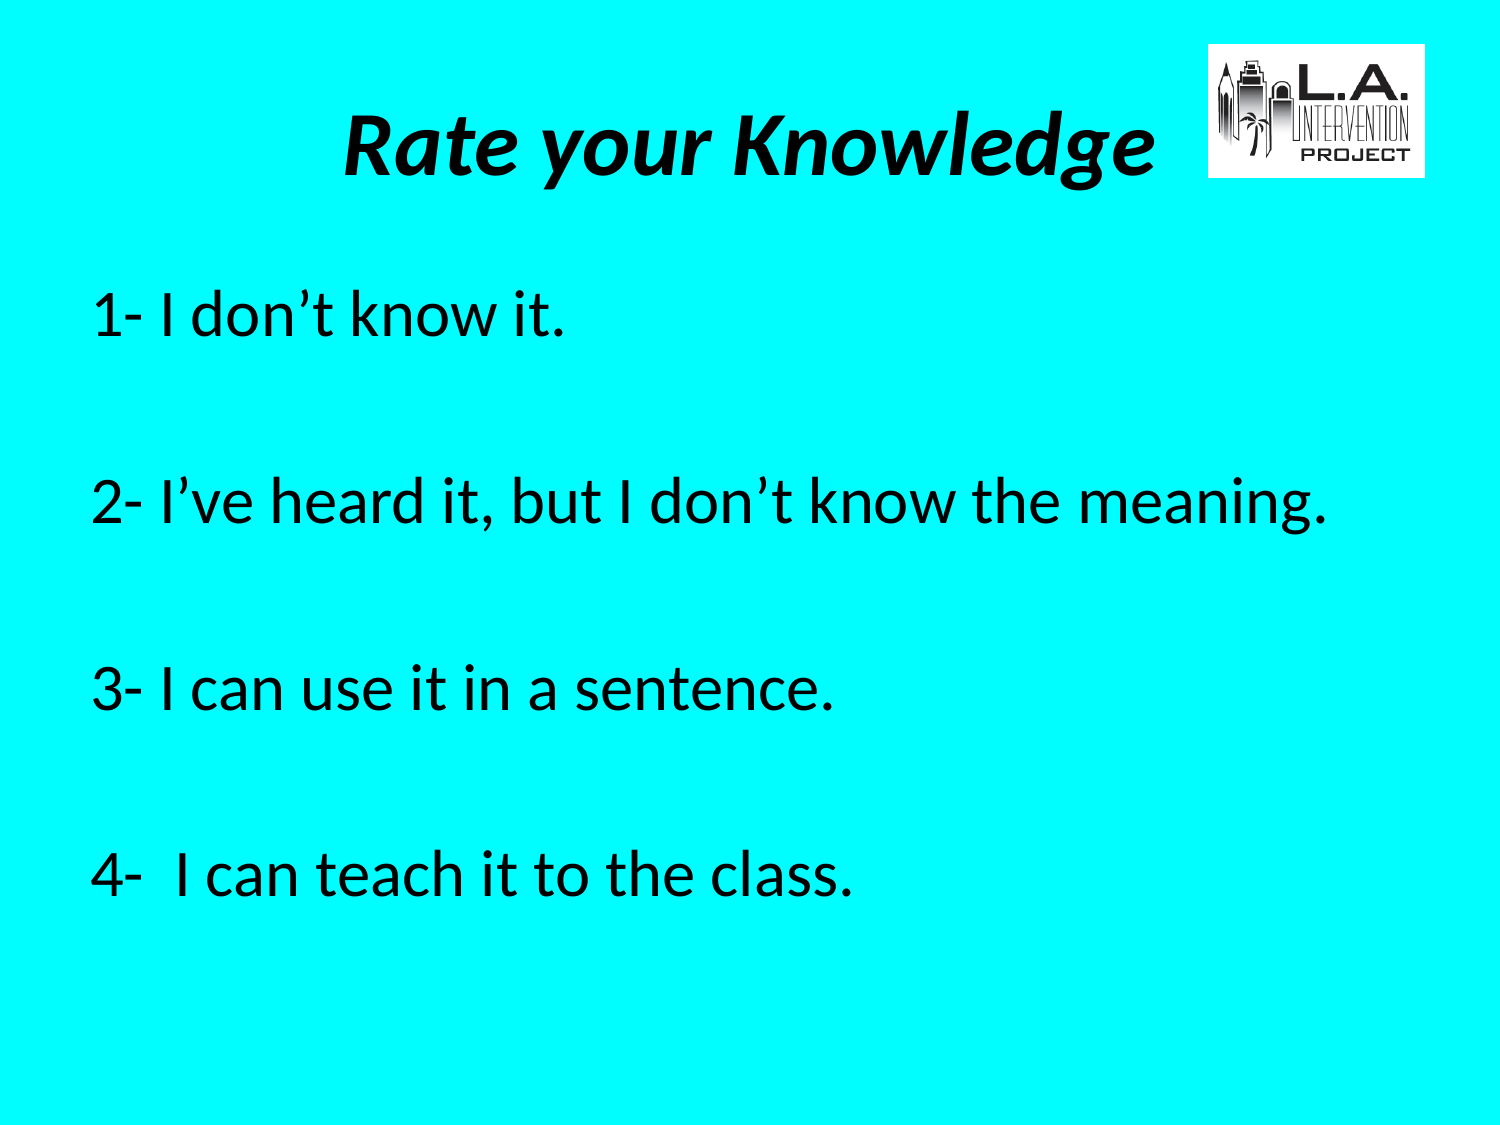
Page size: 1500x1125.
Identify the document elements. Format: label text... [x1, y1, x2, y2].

title Rate your Knowledge [75, 45, 1425, 233]
list 1- I don’t know it. 2- I’ve heard it, but I don’t know the meaning. 3- I can use it in a sentence. 4- I can teach it to the class. [75, 262, 1425, 1005]
picture [1208, 44, 1426, 179]
